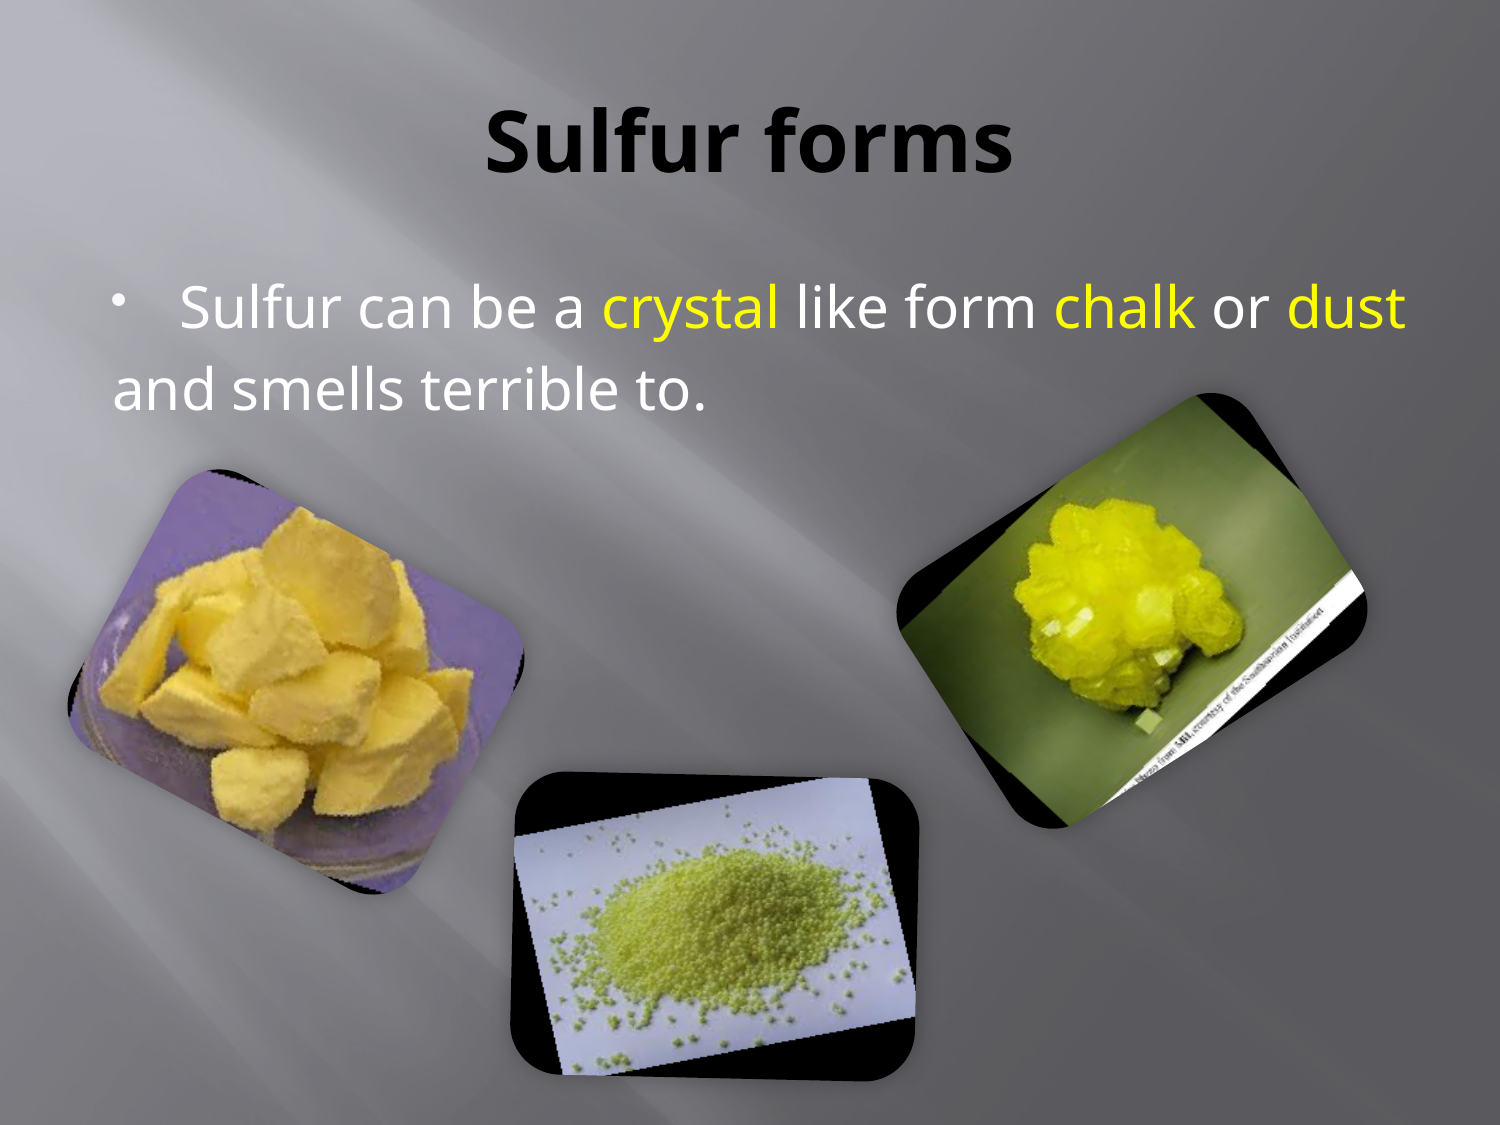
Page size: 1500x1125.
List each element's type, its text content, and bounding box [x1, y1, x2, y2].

picture [899, 395, 1365, 827]
list Sulfur can be a crystal like form chalk or dust and smells terrible to. [75, 262, 1425, 1035]
title Sulfur forms [75, 45, 1425, 233]
picture [68, 470, 524, 894]
picture [512, 774, 918, 1079]
